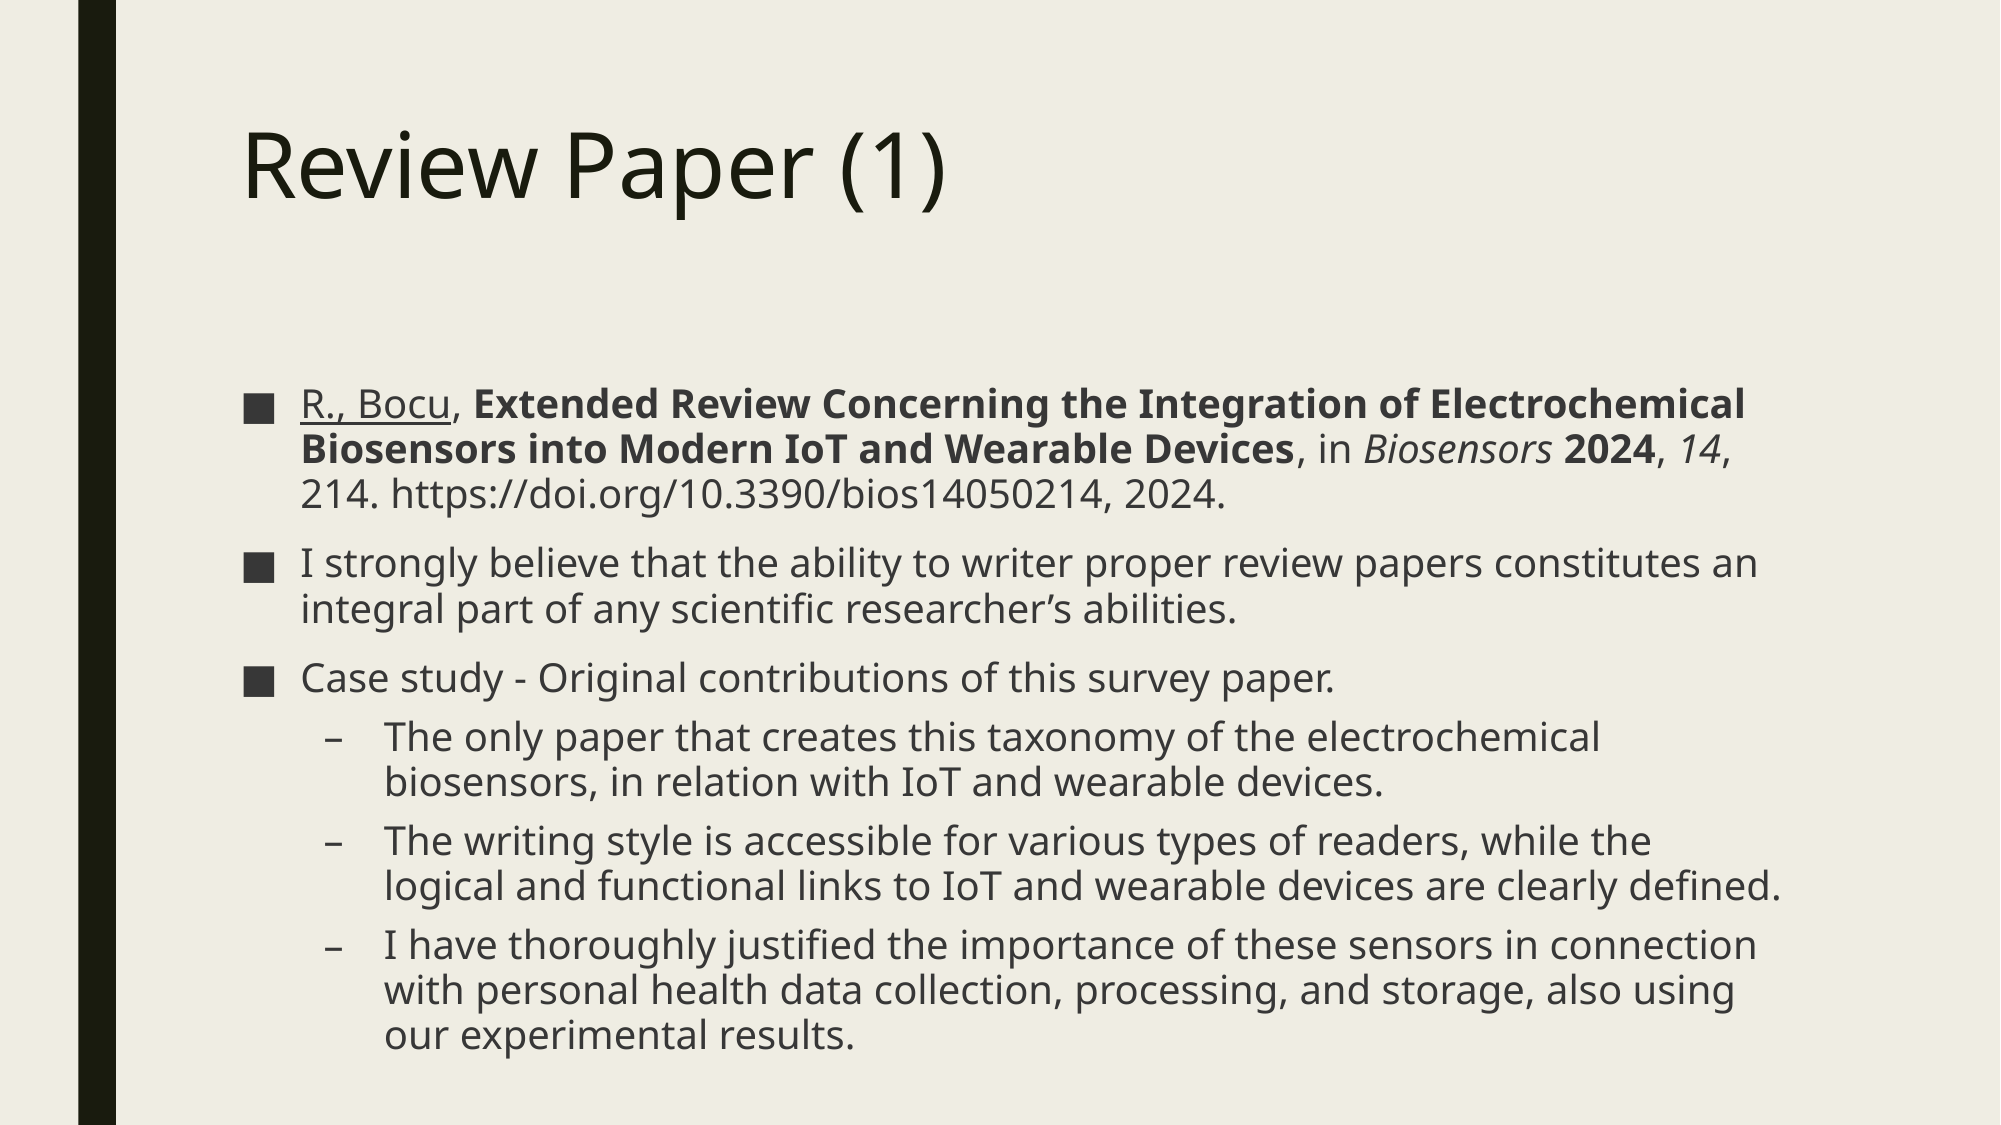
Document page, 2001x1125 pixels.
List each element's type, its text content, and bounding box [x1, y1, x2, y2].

title Review Paper (1) [225, 112, 1800, 357]
list R., Bocu, Extended Review Concerning the Integration of Electrochemical Biosensors into Modern IoT and Wearable Devices, in Biosensors 2024, 14, 214. https://doi.org/10.3390/bios14050214, 2024. I strongly believe that the ability to writer proper review papers constitutes an integral part of any scientific researcher’s abilities. Case study - Original contributions of this survey paper. The only paper that creates this taxonomy of the electrochemical biosensors, in relation with IoT and wearable devices. The writing style is accessible for various types of readers, while the logical and functional links to IoT and wearable devices are clearly defined. I have thoroughly justified the importance of these sensors in connection with personal health data collection, processing, and storage, also using our experimental results. [225, 375, 1800, 1083]
